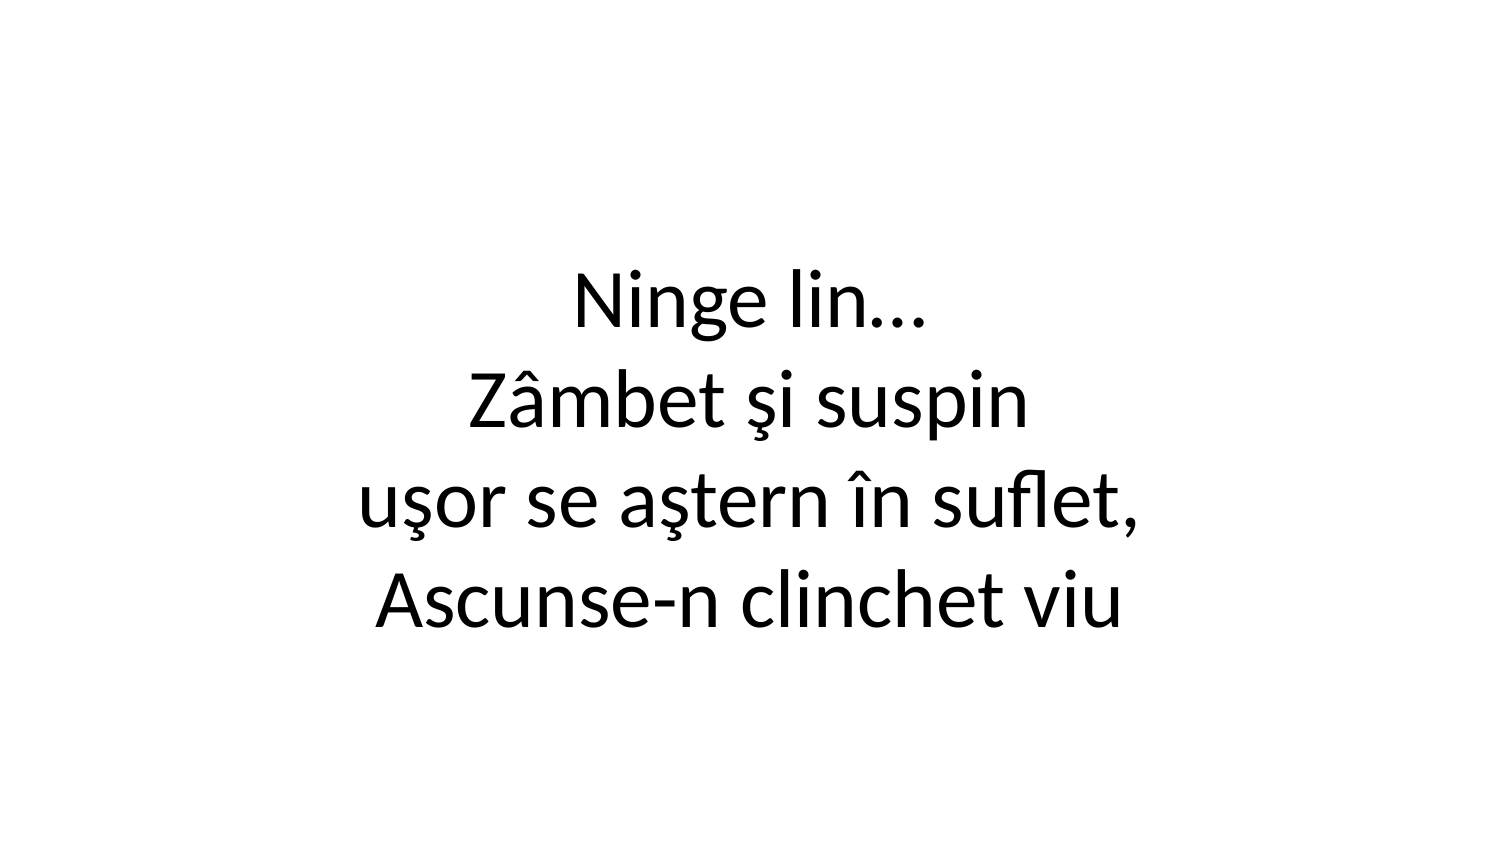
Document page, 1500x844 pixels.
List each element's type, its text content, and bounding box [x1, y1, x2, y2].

text_box Ninge lin… Zâmbet şi suspin uşor se aştern în suflet, Ascunse-n clinchet viu [343, 192, 1157, 652]
